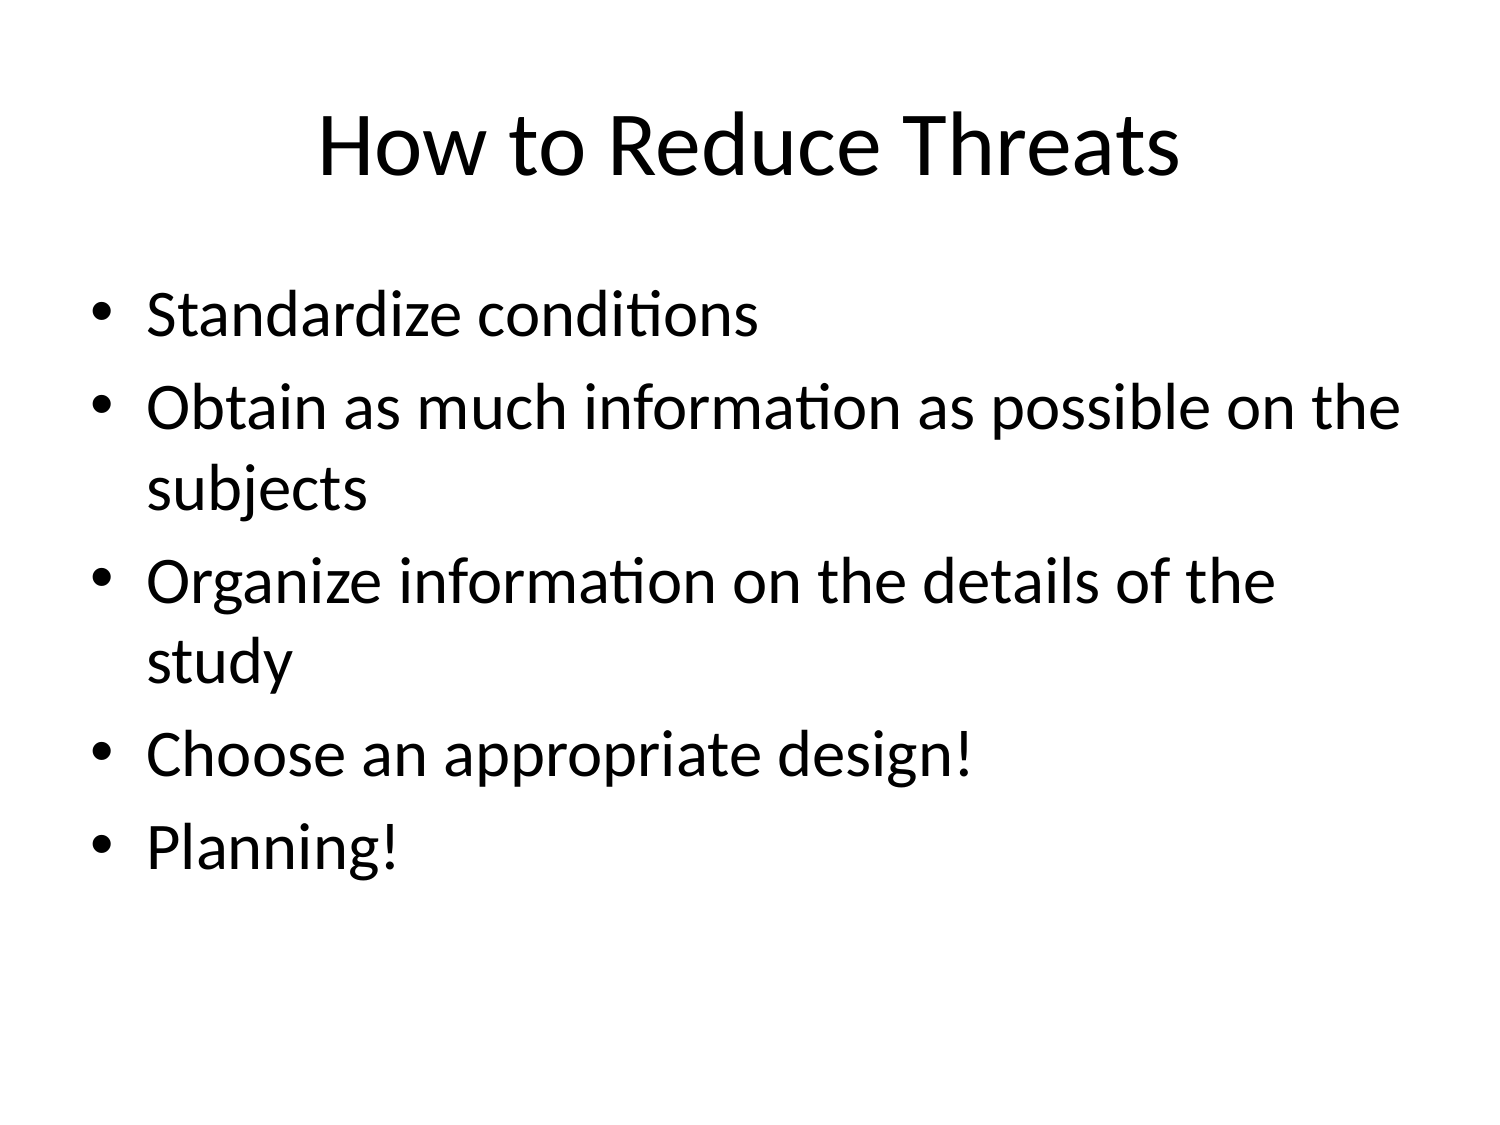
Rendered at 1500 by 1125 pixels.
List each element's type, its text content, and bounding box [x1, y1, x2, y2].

title How to Reduce Threats [75, 45, 1425, 233]
list Standardize conditions Obtain as much information as possible on the subjects Organize information on the details of the study Choose an appropriate design! Planning! [75, 262, 1425, 1005]
